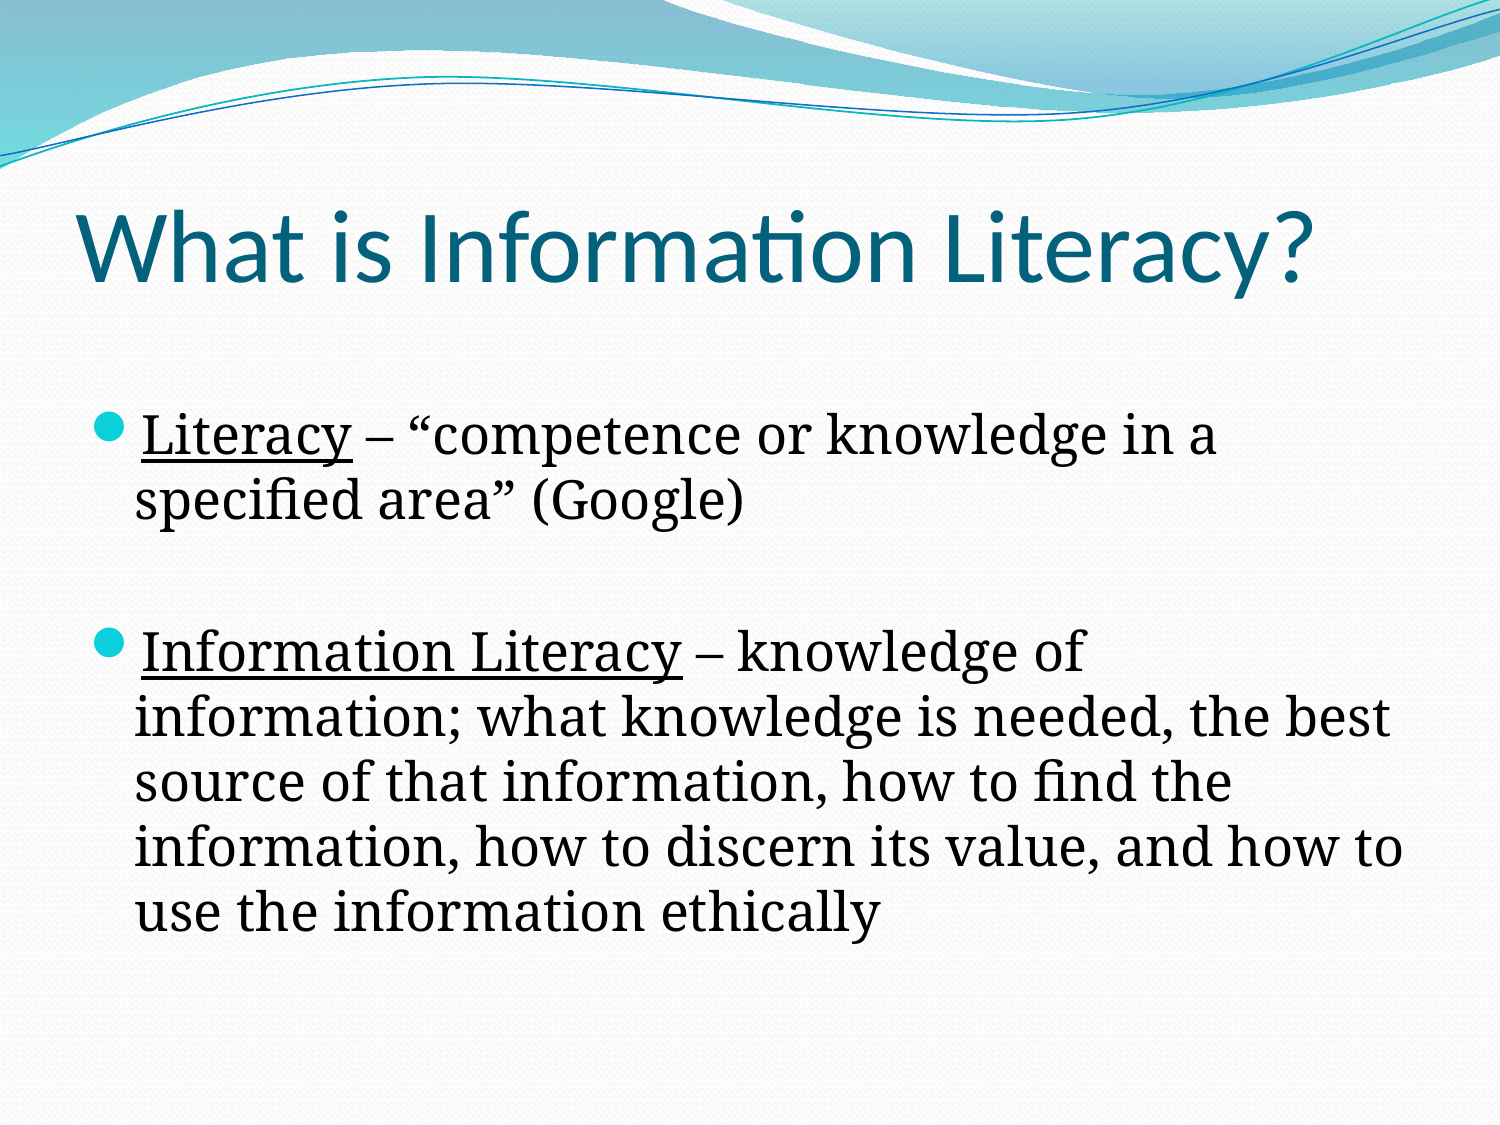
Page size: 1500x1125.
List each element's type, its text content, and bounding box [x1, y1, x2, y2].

title What is Information Literacy? [75, 115, 1425, 303]
list Literacy – “competence or knowledge in a specified area” (Google) Information Literacy – knowledge of information; what knowledge is needed, the best source of that information, how to find the information, how to discern its value, and how to use the information ethically [75, 317, 1425, 1038]
